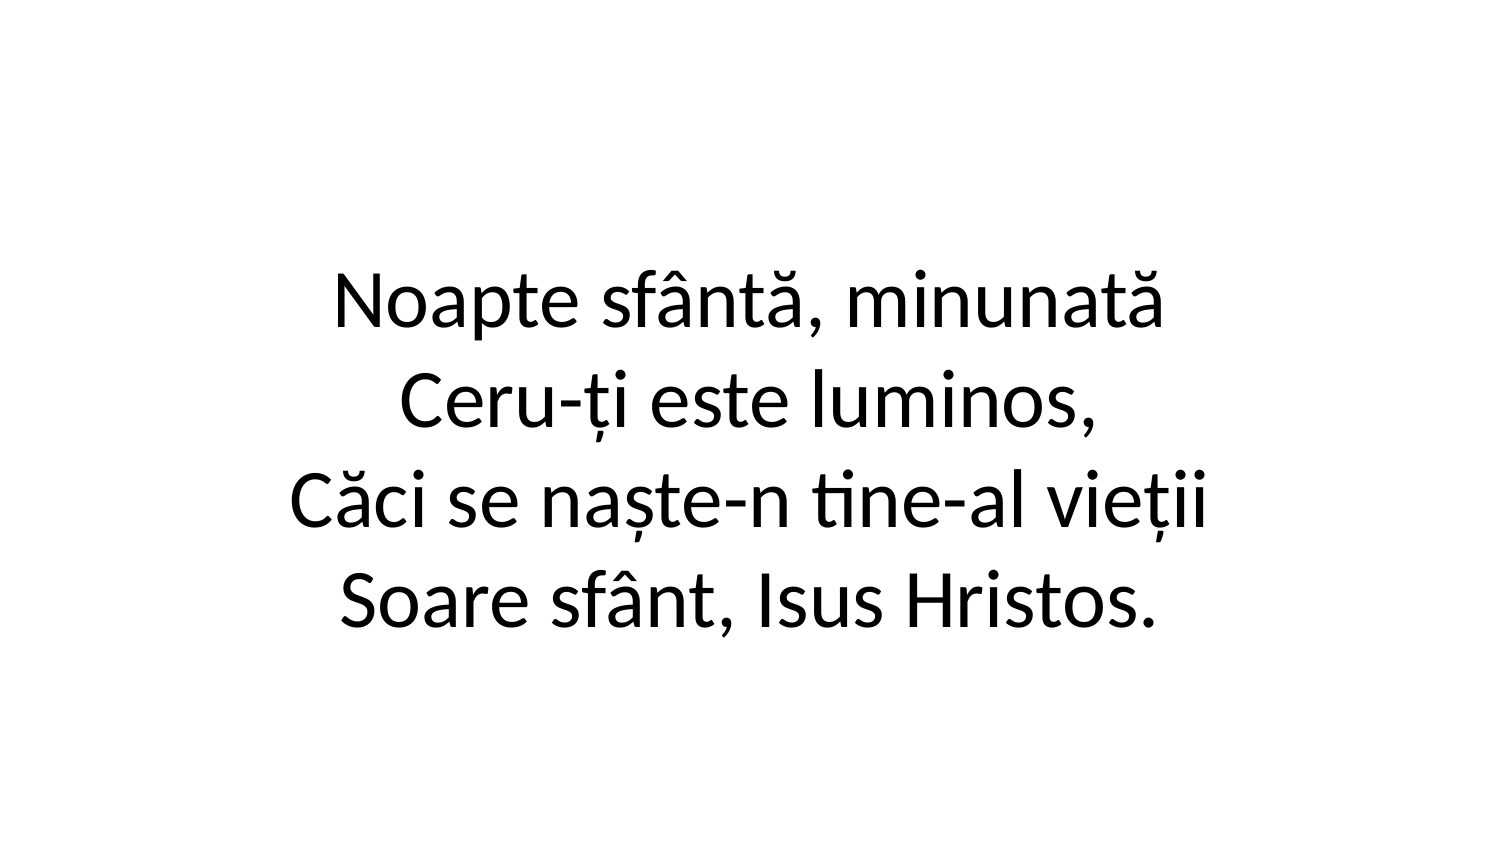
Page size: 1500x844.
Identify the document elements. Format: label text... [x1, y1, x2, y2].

text_box Noapte sfântă, minunată Ceru-ți este luminos, Căci se naște-n tine-al vieții Soare sfânt, Isus Hristos. [274, 192, 1226, 652]
